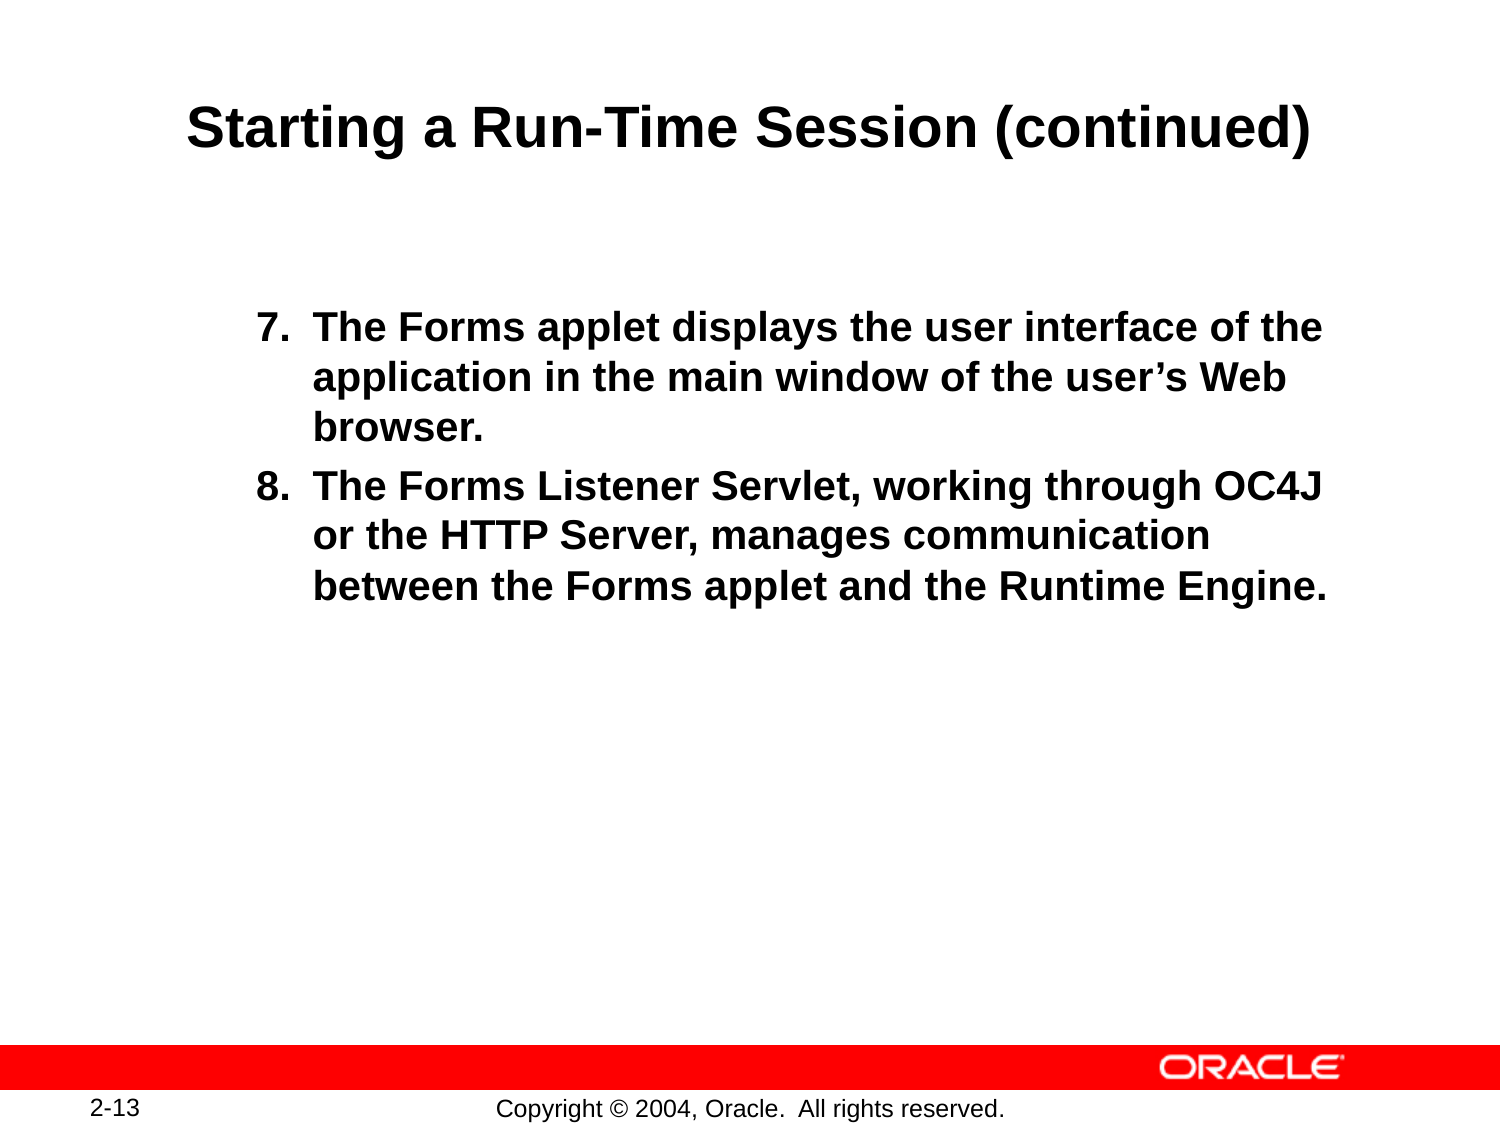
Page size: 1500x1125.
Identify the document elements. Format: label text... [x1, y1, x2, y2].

title Starting a Run-Time Session (continued) [149, 87, 1351, 232]
list 7. The Forms applet displays the user interface of the application in the main window of the user’s Web browser. 8. The Forms Listener Servlet, working through OC4J or the HTTP Server, manages communication between the Forms applet and the Runtime Engine. [141, 297, 1351, 616]
